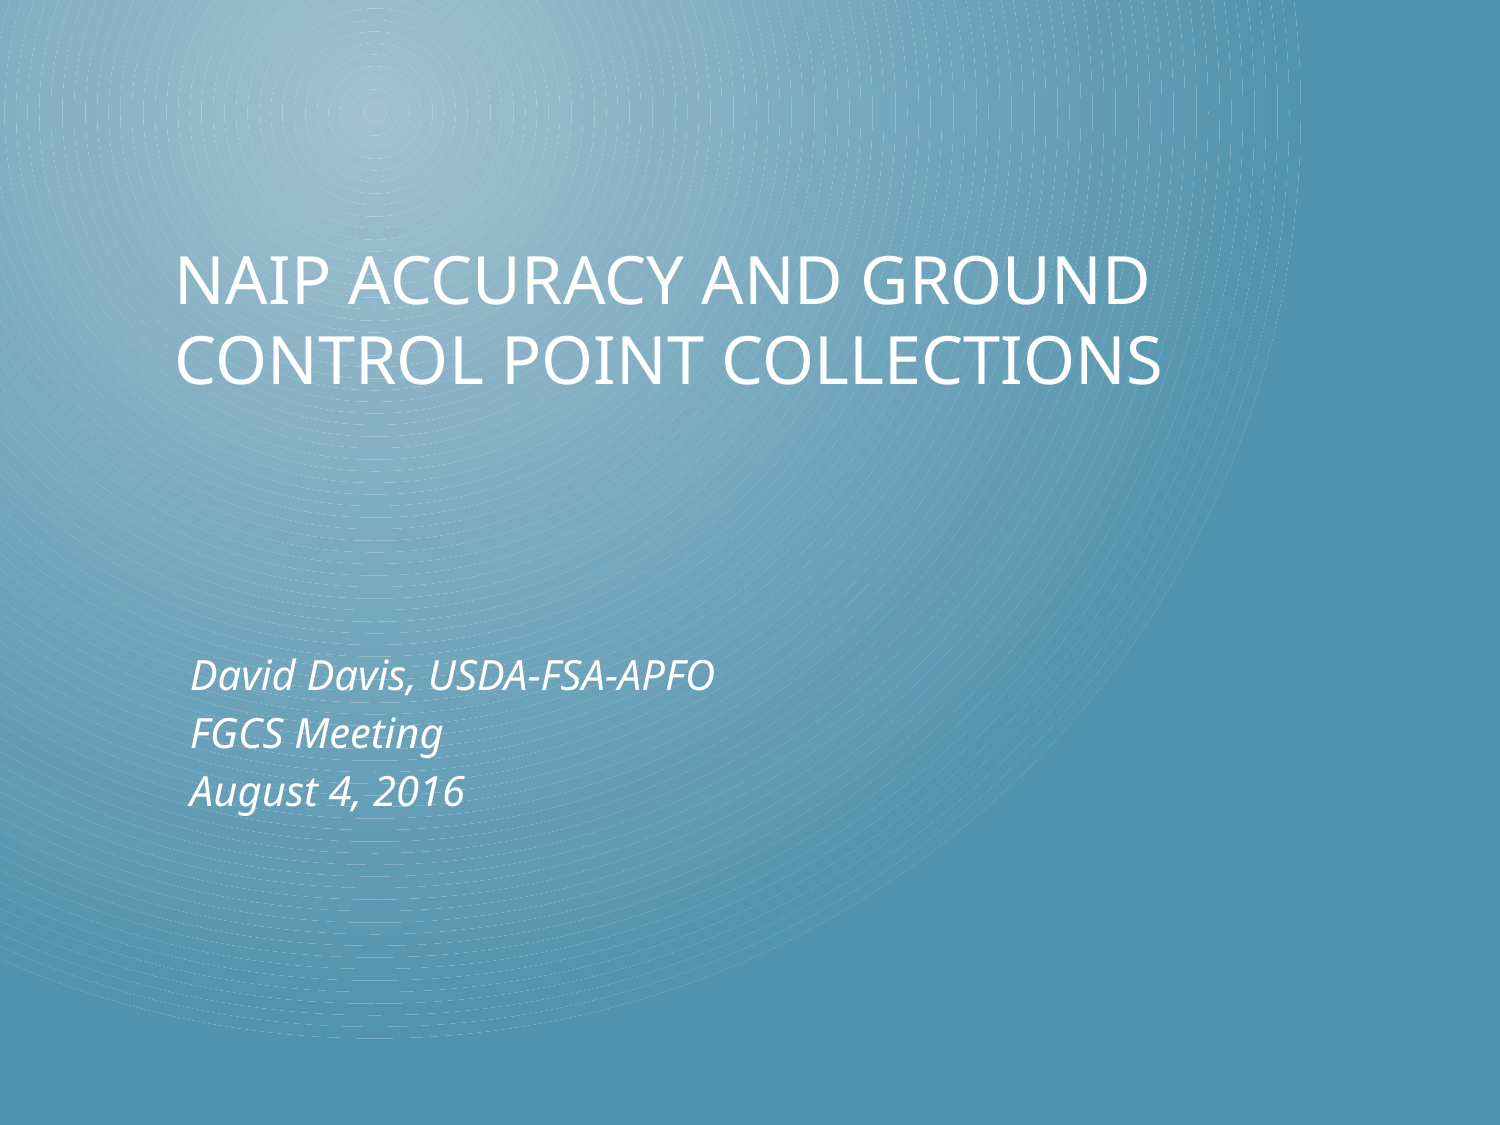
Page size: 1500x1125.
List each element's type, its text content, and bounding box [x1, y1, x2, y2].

subtitle David Davis, USDA-FSA-APFO FGCS Meeting August 4, 2016 [174, 640, 1188, 825]
title NAIP Accuracy and Ground Control Point Collections [174, 230, 1400, 600]
